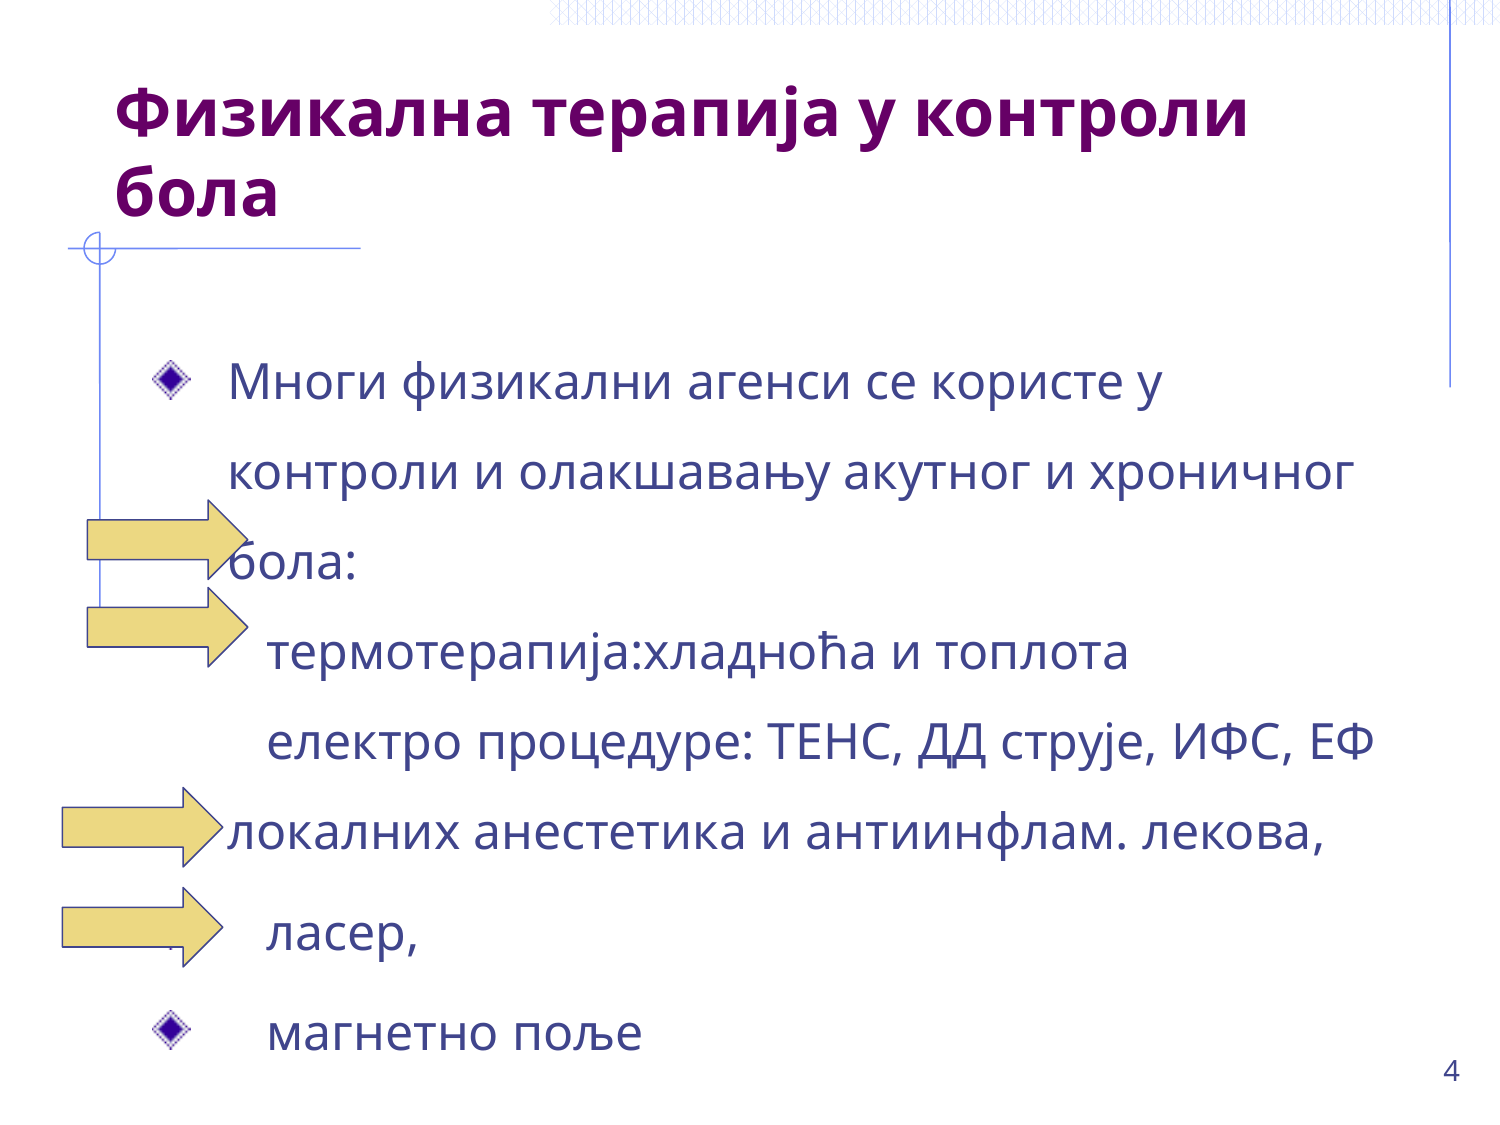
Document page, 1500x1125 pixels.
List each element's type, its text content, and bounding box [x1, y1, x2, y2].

text_box [62, 787, 223, 867]
text_box [62, 887, 223, 967]
slide_number 4 [1162, 1025, 1475, 1100]
text_box [87, 587, 248, 667]
title Физикална терапија у контроли бола [99, 49, 1376, 238]
picture [152, 1010, 191, 1050]
list Многи физикални агенси се користе у контроли и олакшавању акутног и хроничног бола: термотерапија:хладноћа и топлота електро процедуре: ТЕНС, ДД струје, ИФС, ЕФ локалних анестетика и антиинфлам. лекова, ласер, магнетно поље [137, 312, 1413, 988]
picture [152, 360, 191, 400]
text_box [87, 500, 248, 580]
